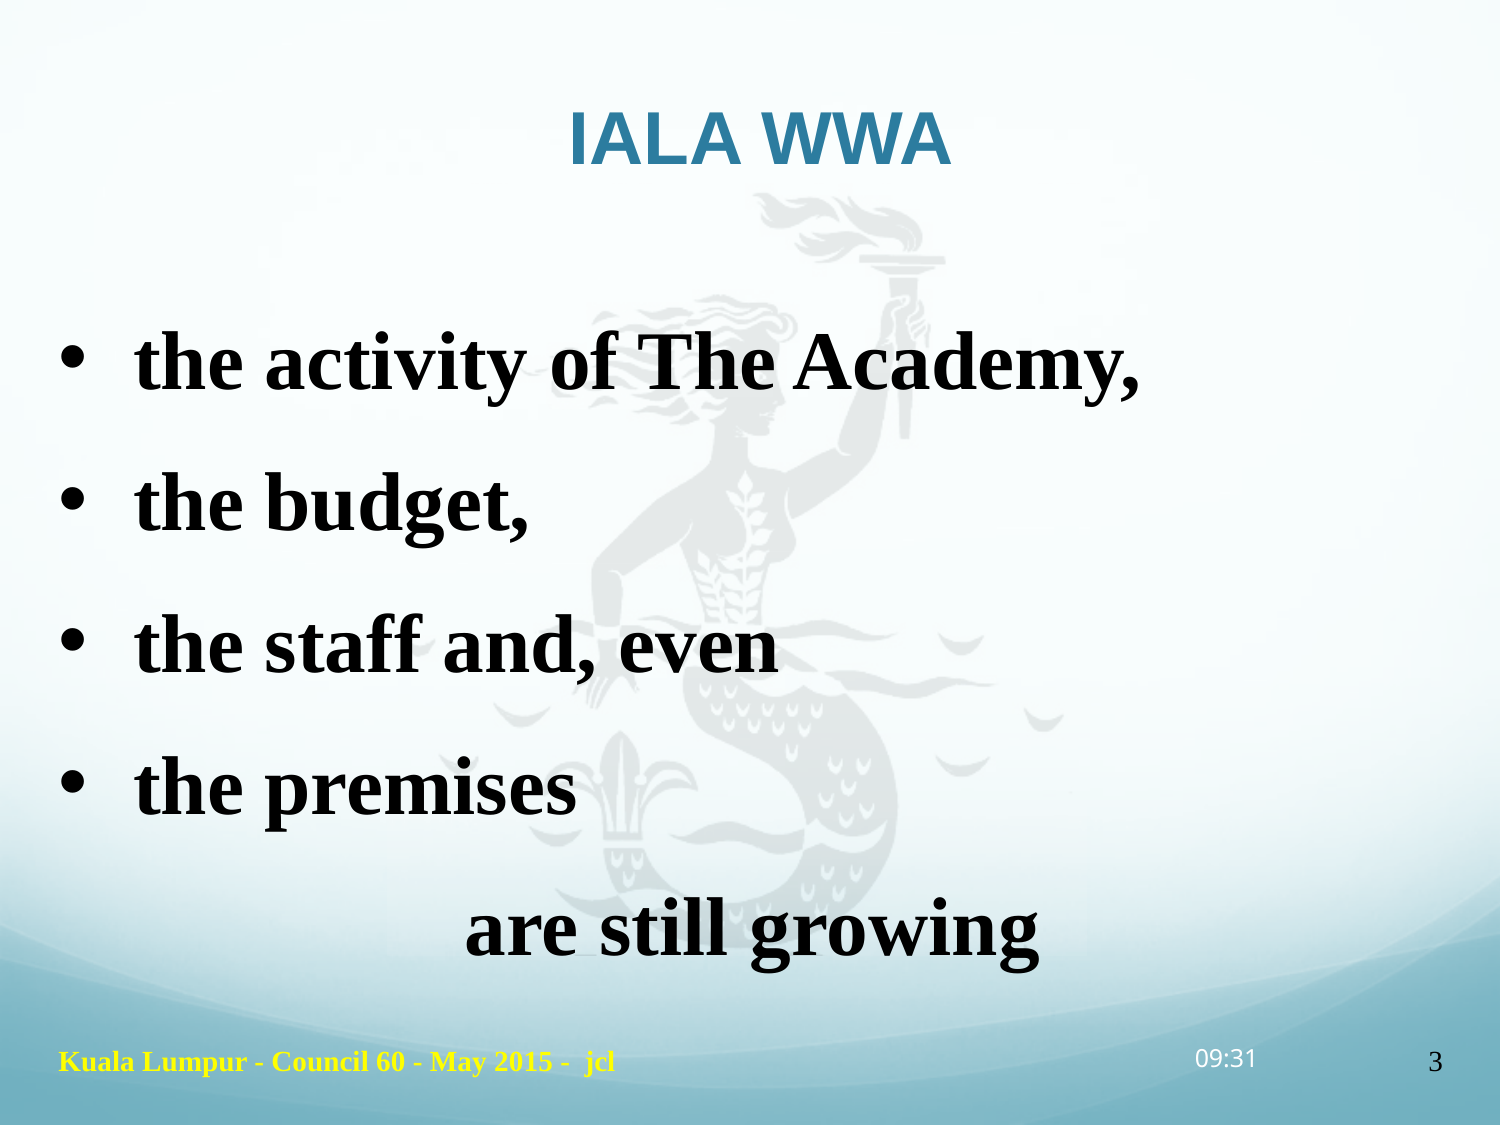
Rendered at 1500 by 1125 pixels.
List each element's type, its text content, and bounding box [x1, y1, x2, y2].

slide_number 3 [1295, 1029, 1459, 1090]
title IALA WWA [43, 0, 1500, 187]
text_box the activity of The Academy, the budget, the staff and, even the premises are still growing [43, 186, 1462, 1122]
footer Kuala Lumpur - Council 60 - May 2015 - jcl [43, 1029, 838, 1090]
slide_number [923, 1029, 1274, 1090]
